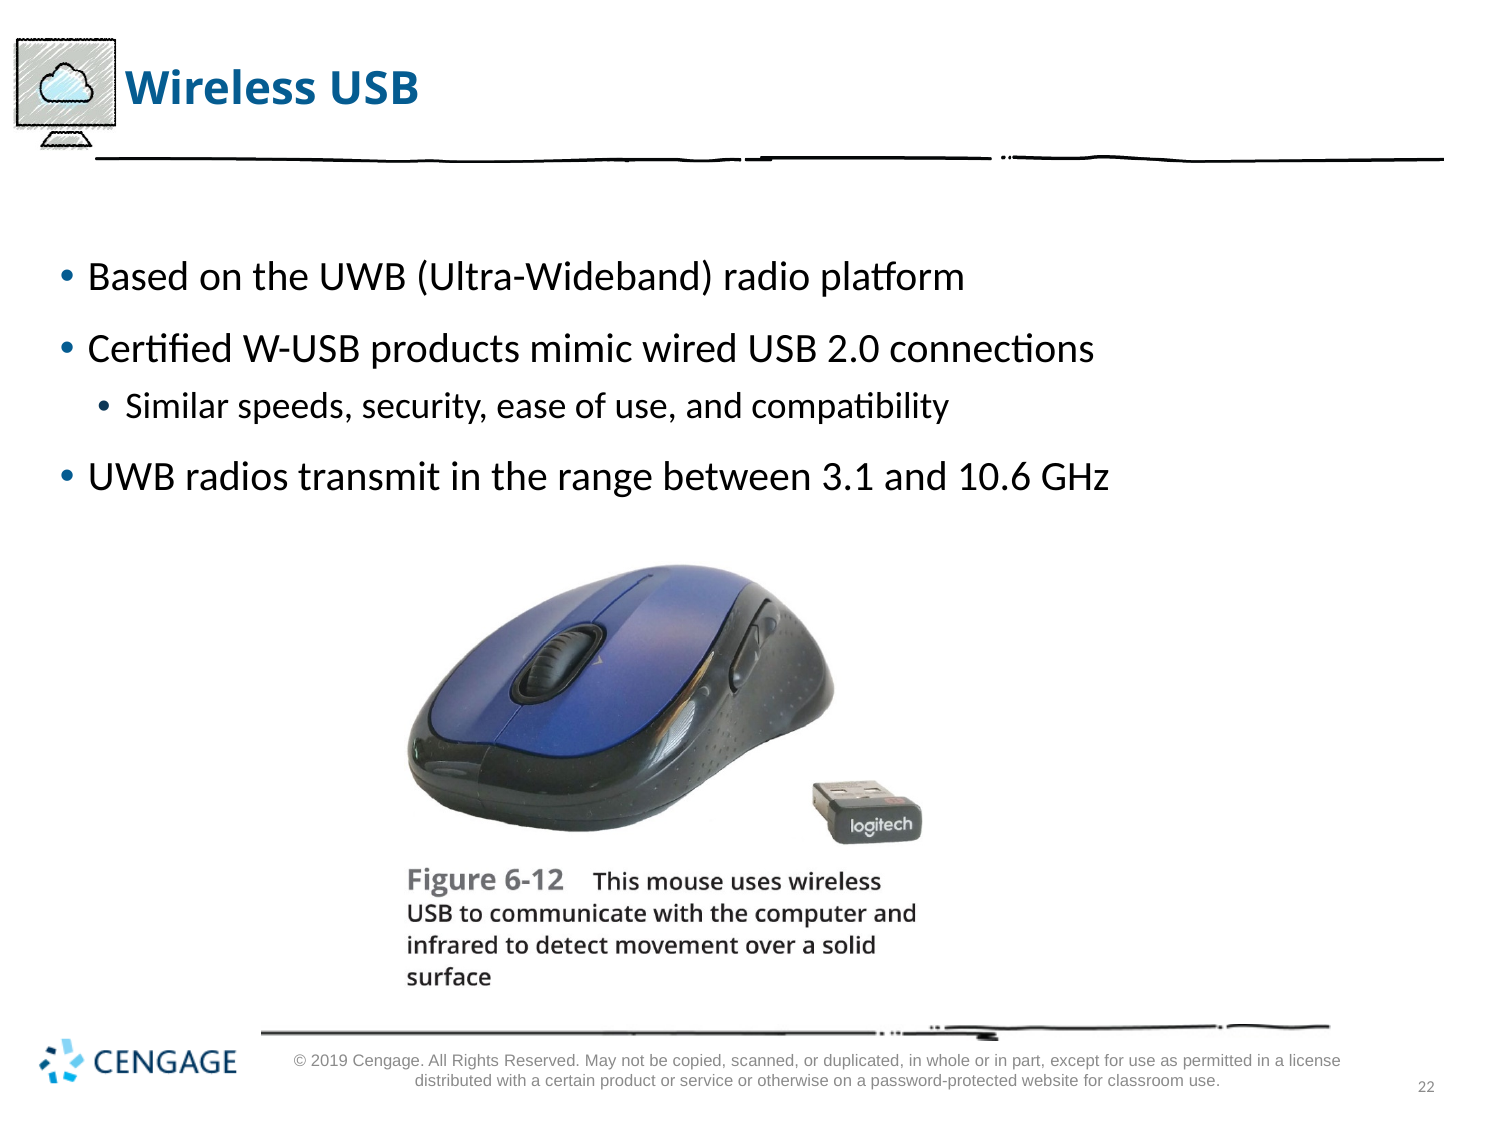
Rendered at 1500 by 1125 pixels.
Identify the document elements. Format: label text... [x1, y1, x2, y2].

picture [19, 1025, 249, 1096]
picture [261, 1024, 1331, 1041]
title Wireless U S B [125, 66, 1442, 116]
picture [95, 155, 1444, 163]
footer © 2019 Cengage. All Rights Reserved. May not be copied, scanned, or duplicated, in whole or in part, except for use as permitted in a license distributed with a certain product or service or otherwise on a password-protected website for classroom use. [262, 1050, 1375, 1091]
picture [404, 561, 926, 988]
picture [13, 36, 117, 151]
list Based on the U W B (Ultra-Wideband) radio platform Certified W-U S B products mimic wired U S B 2.0 connections Similar speeds, security, ease of use, and compatibility U W B radios transmit in the range between 3.1 and 10.6 GHz [59, 252, 1441, 503]
